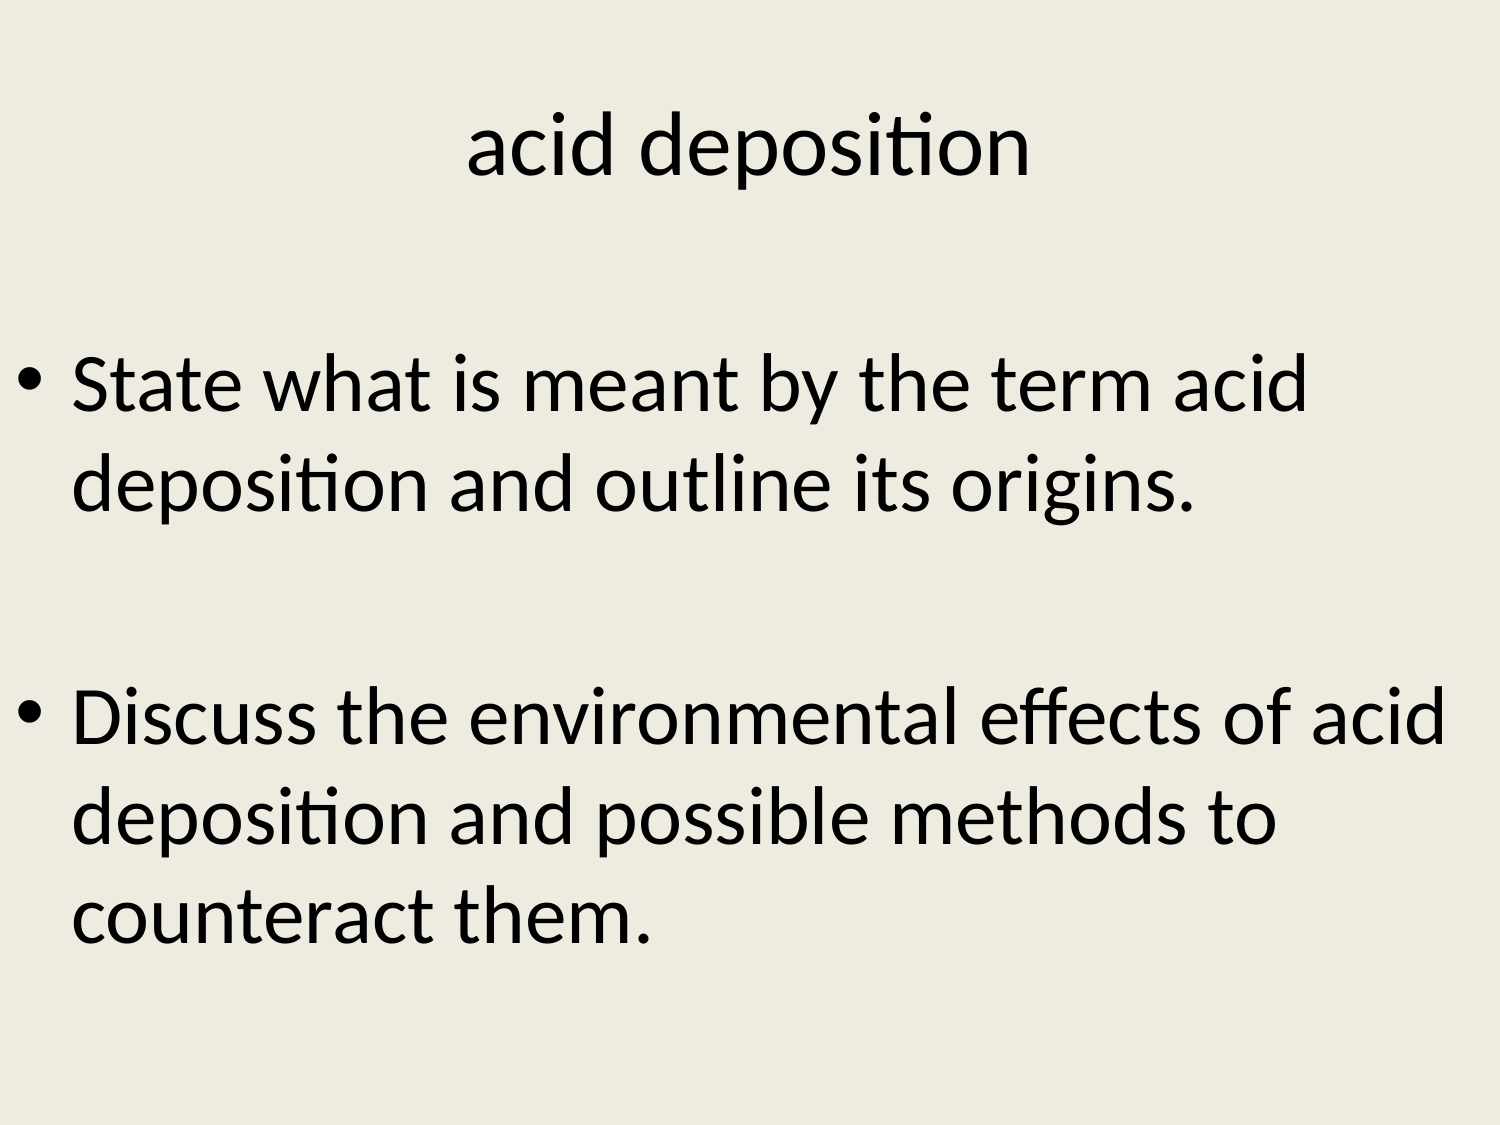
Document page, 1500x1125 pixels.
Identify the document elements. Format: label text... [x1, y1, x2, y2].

title acid deposition [75, 45, 1425, 233]
list State what is meant by the term acid deposition and outline its origins. Discuss the environmental effects of acid deposition and possible methods to counteract them. [0, 320, 1500, 1063]
